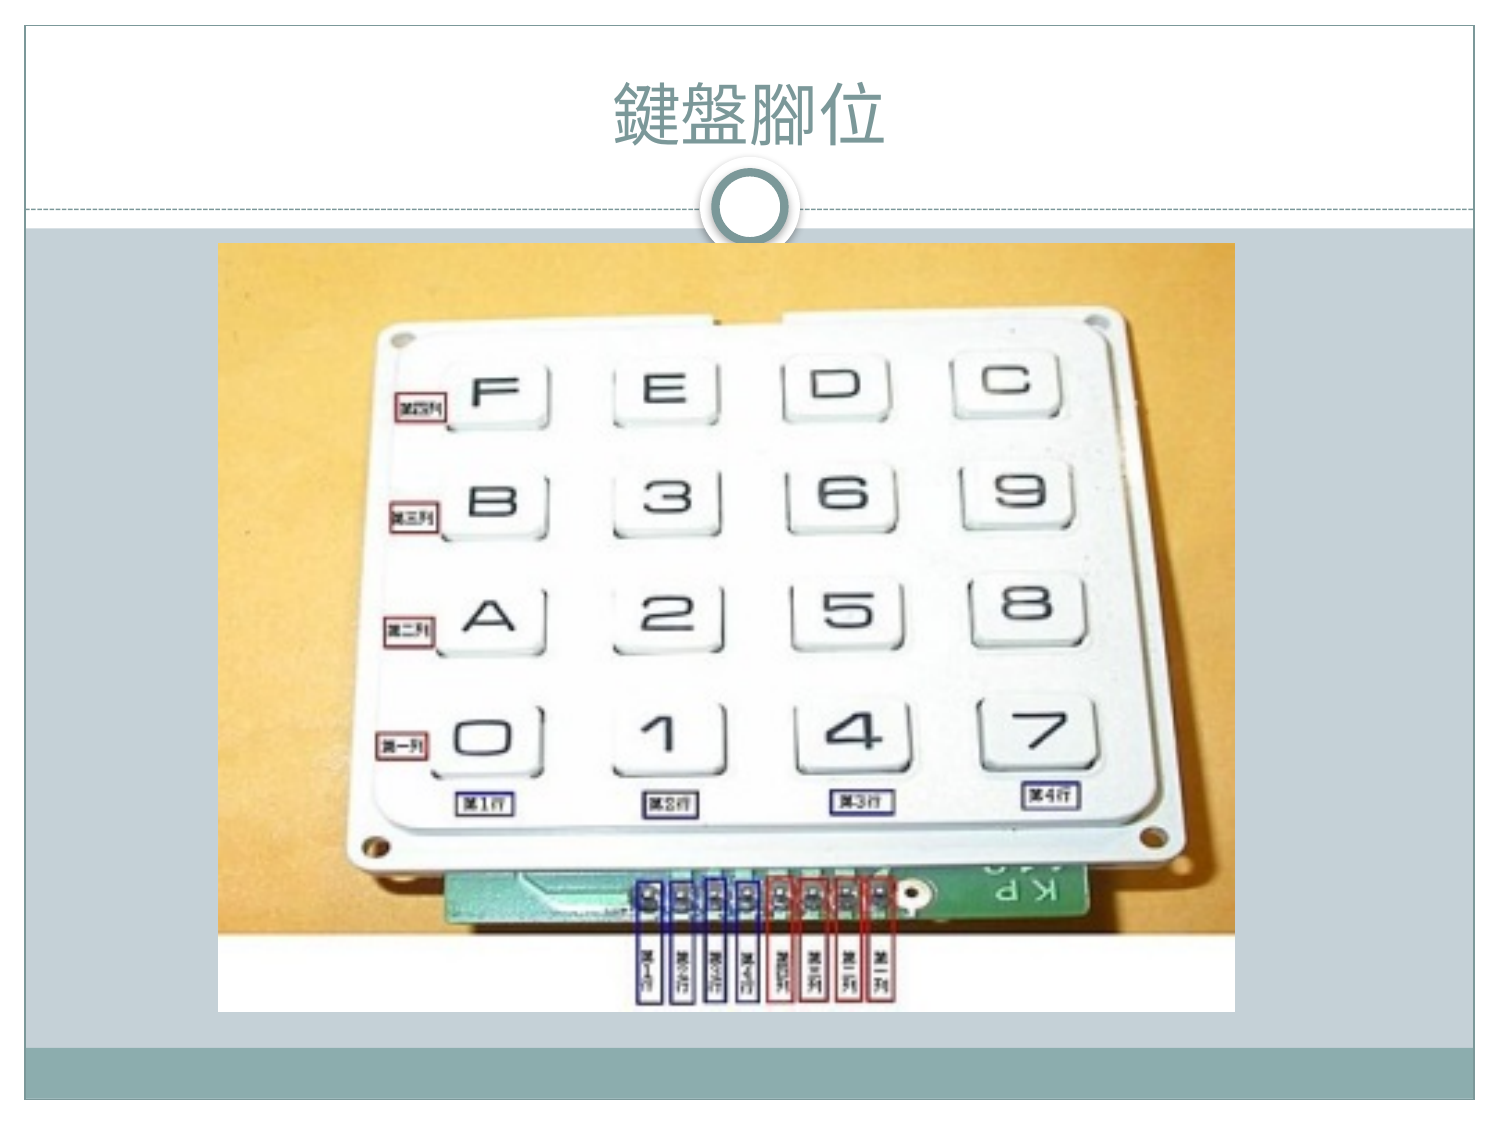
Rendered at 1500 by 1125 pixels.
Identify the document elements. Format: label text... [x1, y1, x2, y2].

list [218, 243, 1235, 1012]
title 鍵盤腳位 [49, 37, 1450, 162]
